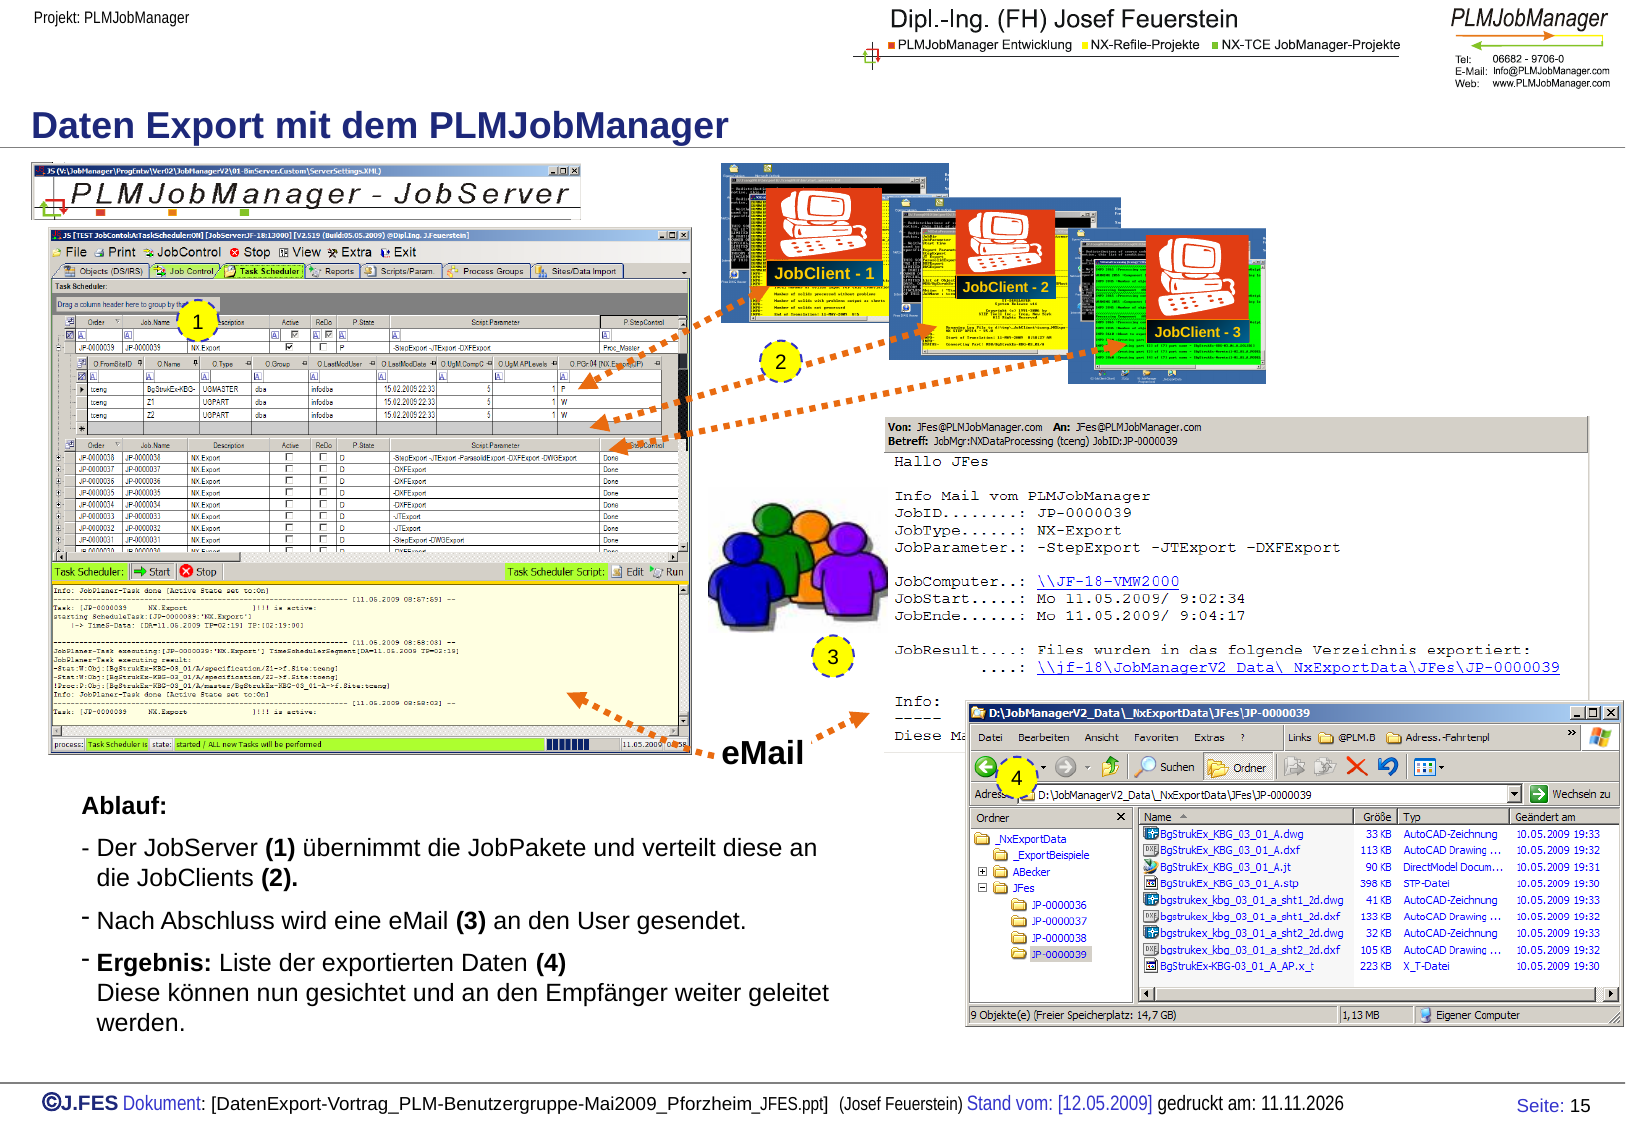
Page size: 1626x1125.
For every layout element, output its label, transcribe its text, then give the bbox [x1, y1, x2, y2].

picture [31, 161, 581, 220]
text_box 2 [760, 340, 802, 383]
picture [708, 416, 1624, 1027]
text_box 3 [812, 643, 854, 678]
text_box eMail [715, 730, 812, 776]
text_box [765, 187, 884, 287]
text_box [1145, 234, 1250, 343]
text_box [955, 209, 1057, 299]
title Daten Export mit dem PLMJobManager [31, 73, 1600, 147]
text_box Ablauf: - Der JobServer (1) übernimmt die JobPakete und verteilt diese an die JobClients (2). Nach Abschluss wird eine eMail (3) an den User gesendet. Ergebnis: Liste der exportierten Daten (4) Diese können nun gesichtet und an den Empfänger weiter geleitet werden. [81, 789, 852, 1080]
picture [721, 163, 1266, 384]
picture [48, 227, 692, 755]
text_box [697, 701, 870, 757]
